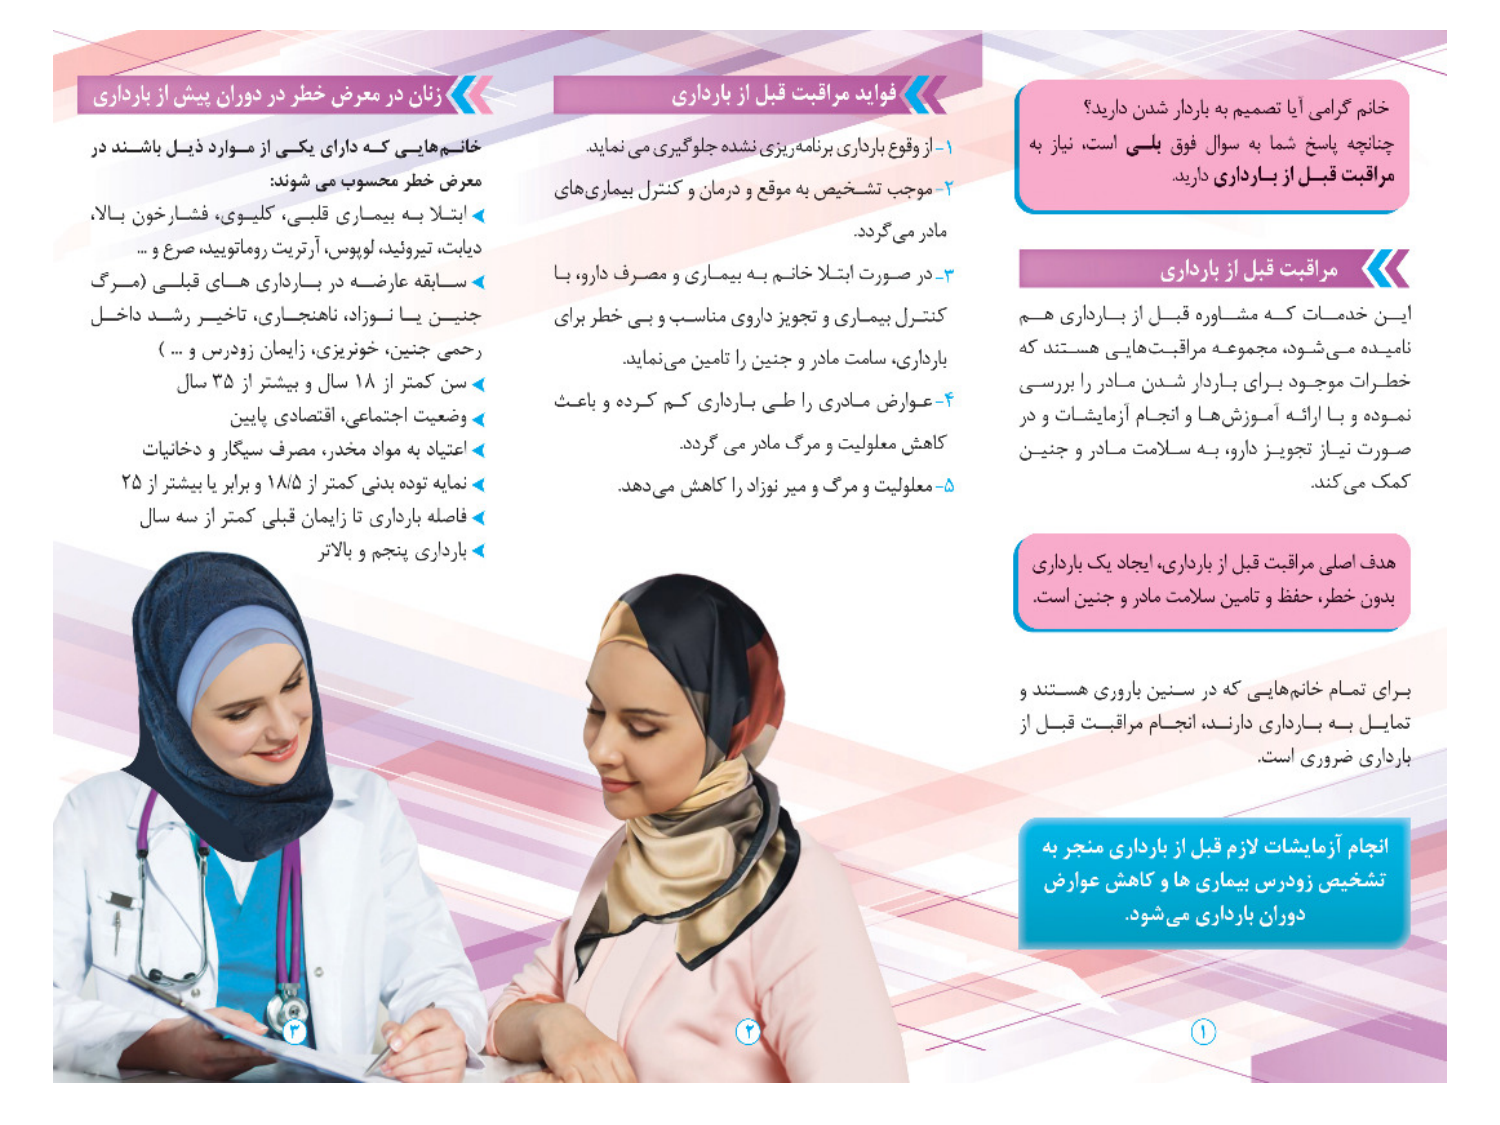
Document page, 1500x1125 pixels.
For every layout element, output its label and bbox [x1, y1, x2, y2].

list [52, 30, 1448, 1083]
